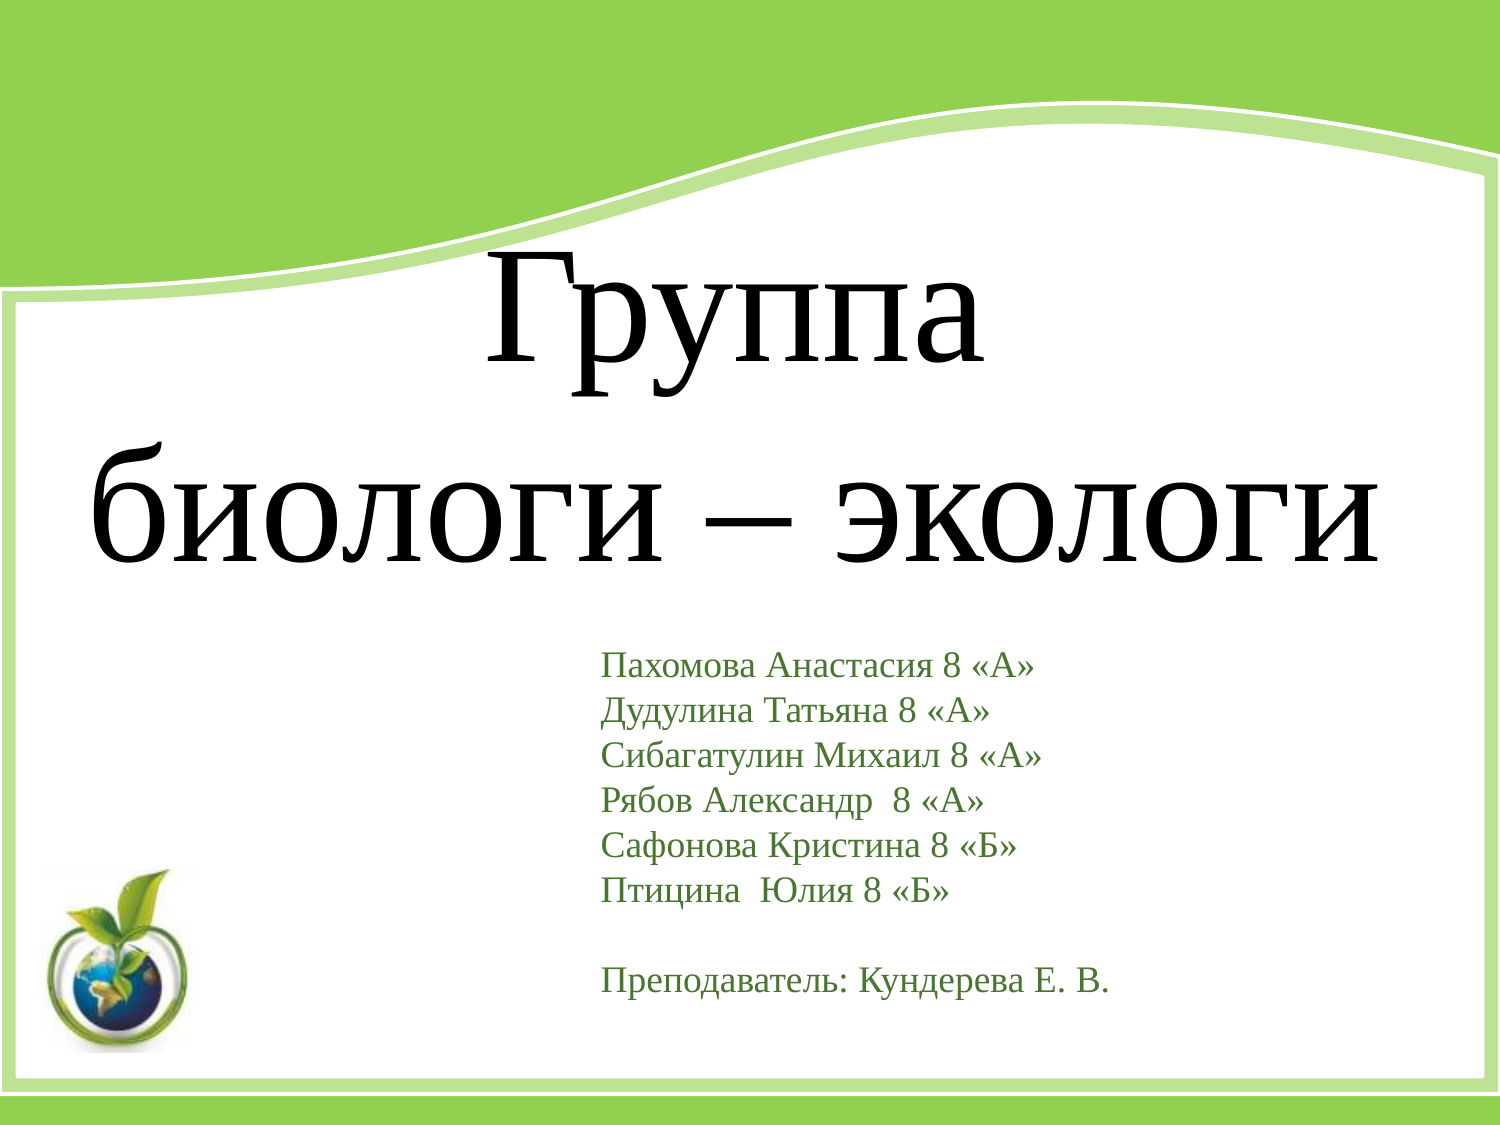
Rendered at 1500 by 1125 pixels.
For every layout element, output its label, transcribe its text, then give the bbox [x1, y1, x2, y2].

picture [41, 869, 195, 1053]
text_box Группа биологи – экологи [70, 187, 1442, 603]
text_box Пахомова Анастасия 8 «А» Дудулина Татьяна 8 «А» Сибагатулин Михаил 8 «А» Рябов Александр 8 «А» Сафонова Кристина 8 «Б» Птицина Юлия 8 «Б» Преподаватель: Кундерева Е. В. [585, 632, 1442, 1053]
